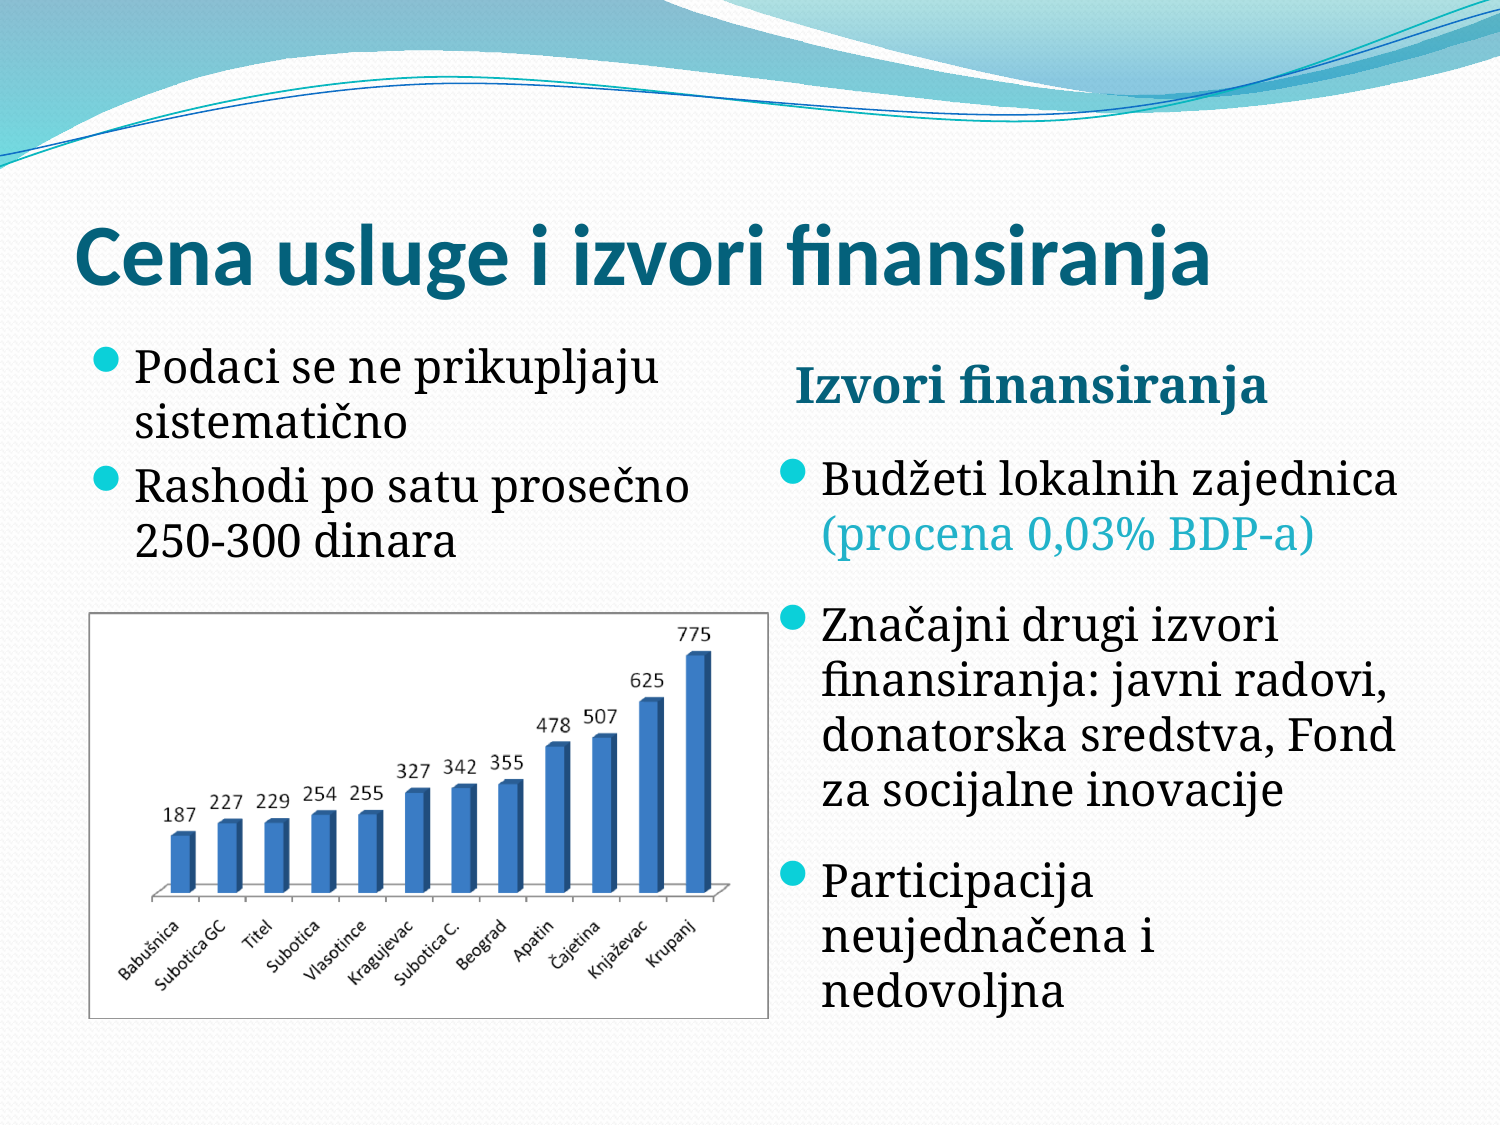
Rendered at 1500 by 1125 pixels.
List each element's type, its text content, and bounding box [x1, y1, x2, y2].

list Izvori finansiranja [787, 330, 1451, 438]
picture [87, 612, 769, 1019]
list Budžeti lokalnih zajednica (procena 0,03% BDP-a) Značajni drugi izvori finansiranja: javni radovi, donatorska sredstva, Fond za socijalne inovacije Participacija neujednačena i nedovoljna [761, 450, 1425, 1081]
list Podaci se ne prikupljaju sistematično Rashodi po satu prosečno 250-300 dinara [75, 337, 738, 1044]
title Cena usluge i izvori finansiranja [75, 115, 1425, 303]
